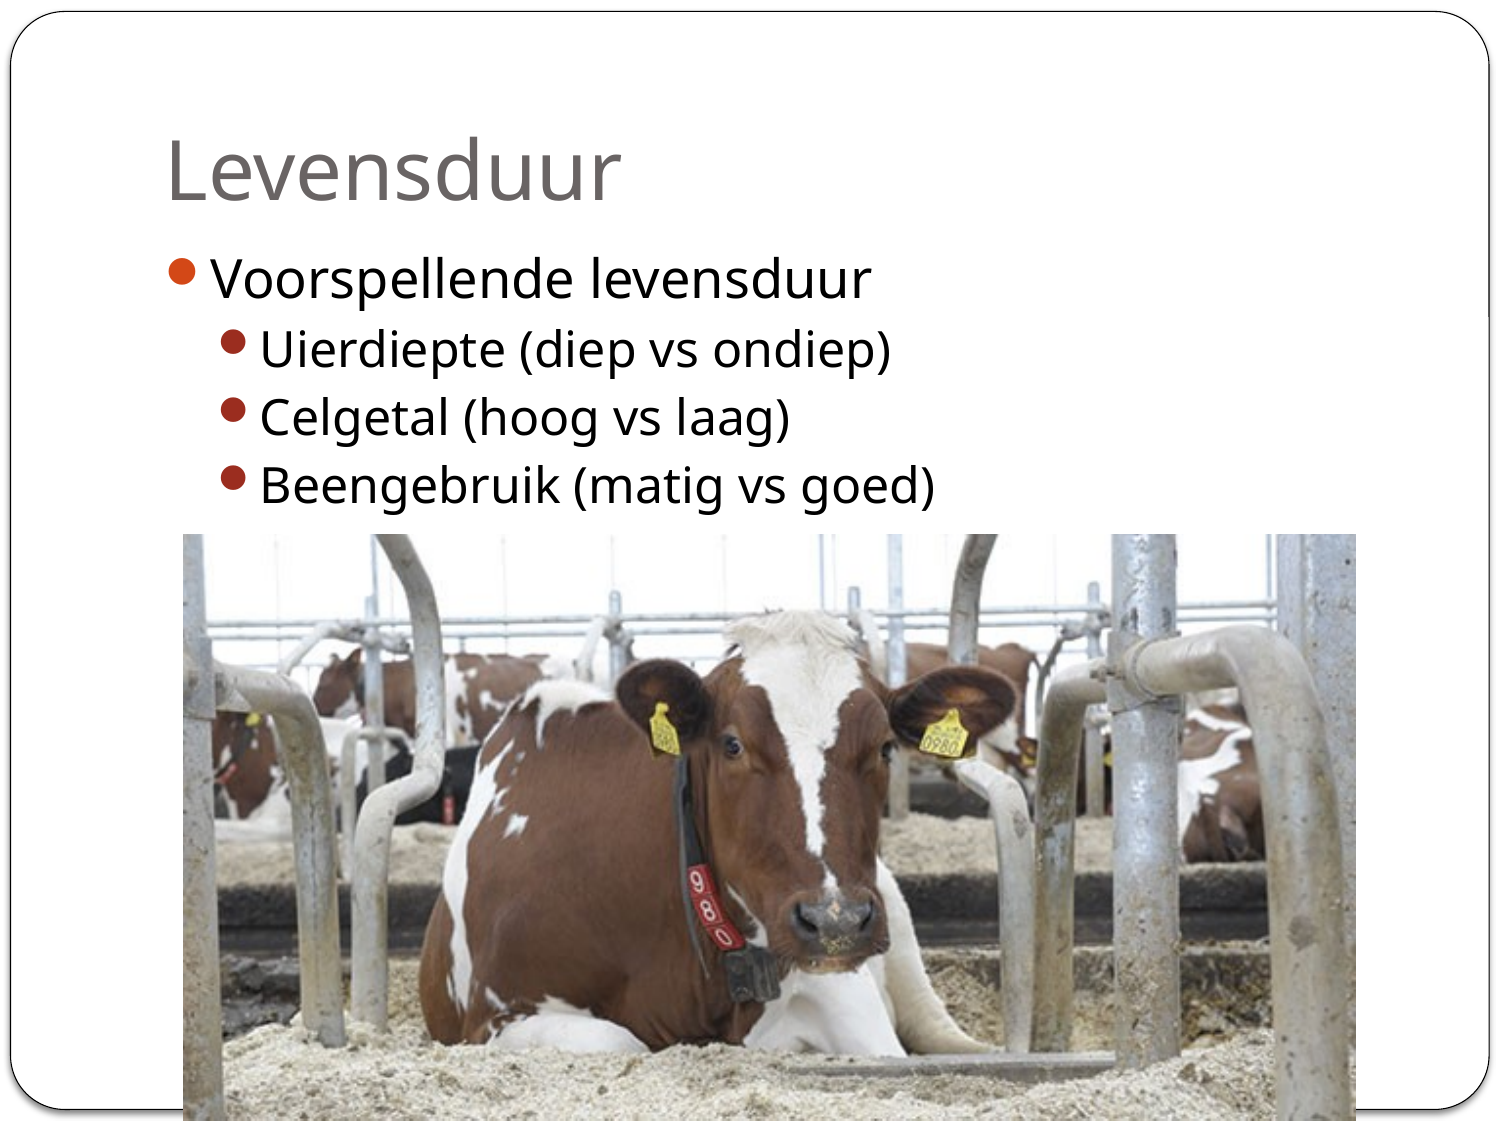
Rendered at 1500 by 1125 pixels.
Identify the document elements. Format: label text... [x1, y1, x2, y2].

title Levensduur [150, 45, 1425, 233]
picture [182, 534, 1356, 1121]
list Voorspellende levensduur Uierdiepte (diep vs ondiep) Celgetal (hoog vs laag) Beengebruik (matig vs goed) [150, 237, 1425, 988]
